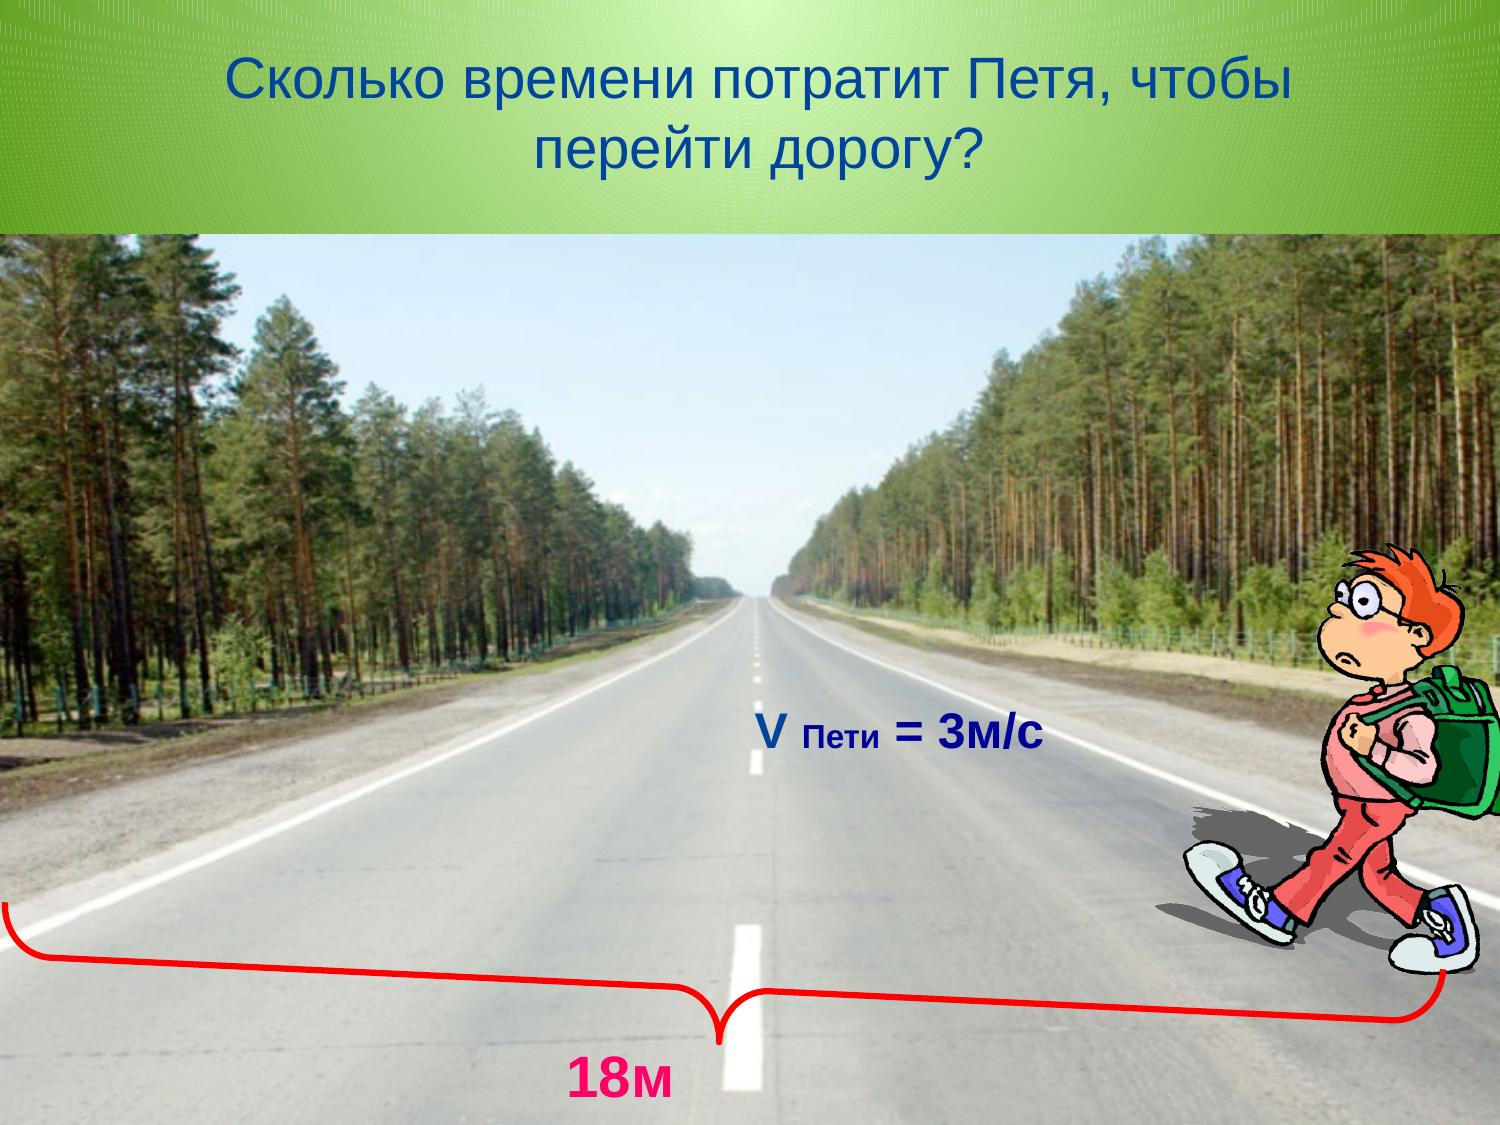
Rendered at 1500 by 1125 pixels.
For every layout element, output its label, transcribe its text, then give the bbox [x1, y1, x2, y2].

title Сколько времени потратит Петя, чтобы перейти дорогу? [93, 45, 1425, 176]
picture [0, 234, 1500, 1125]
